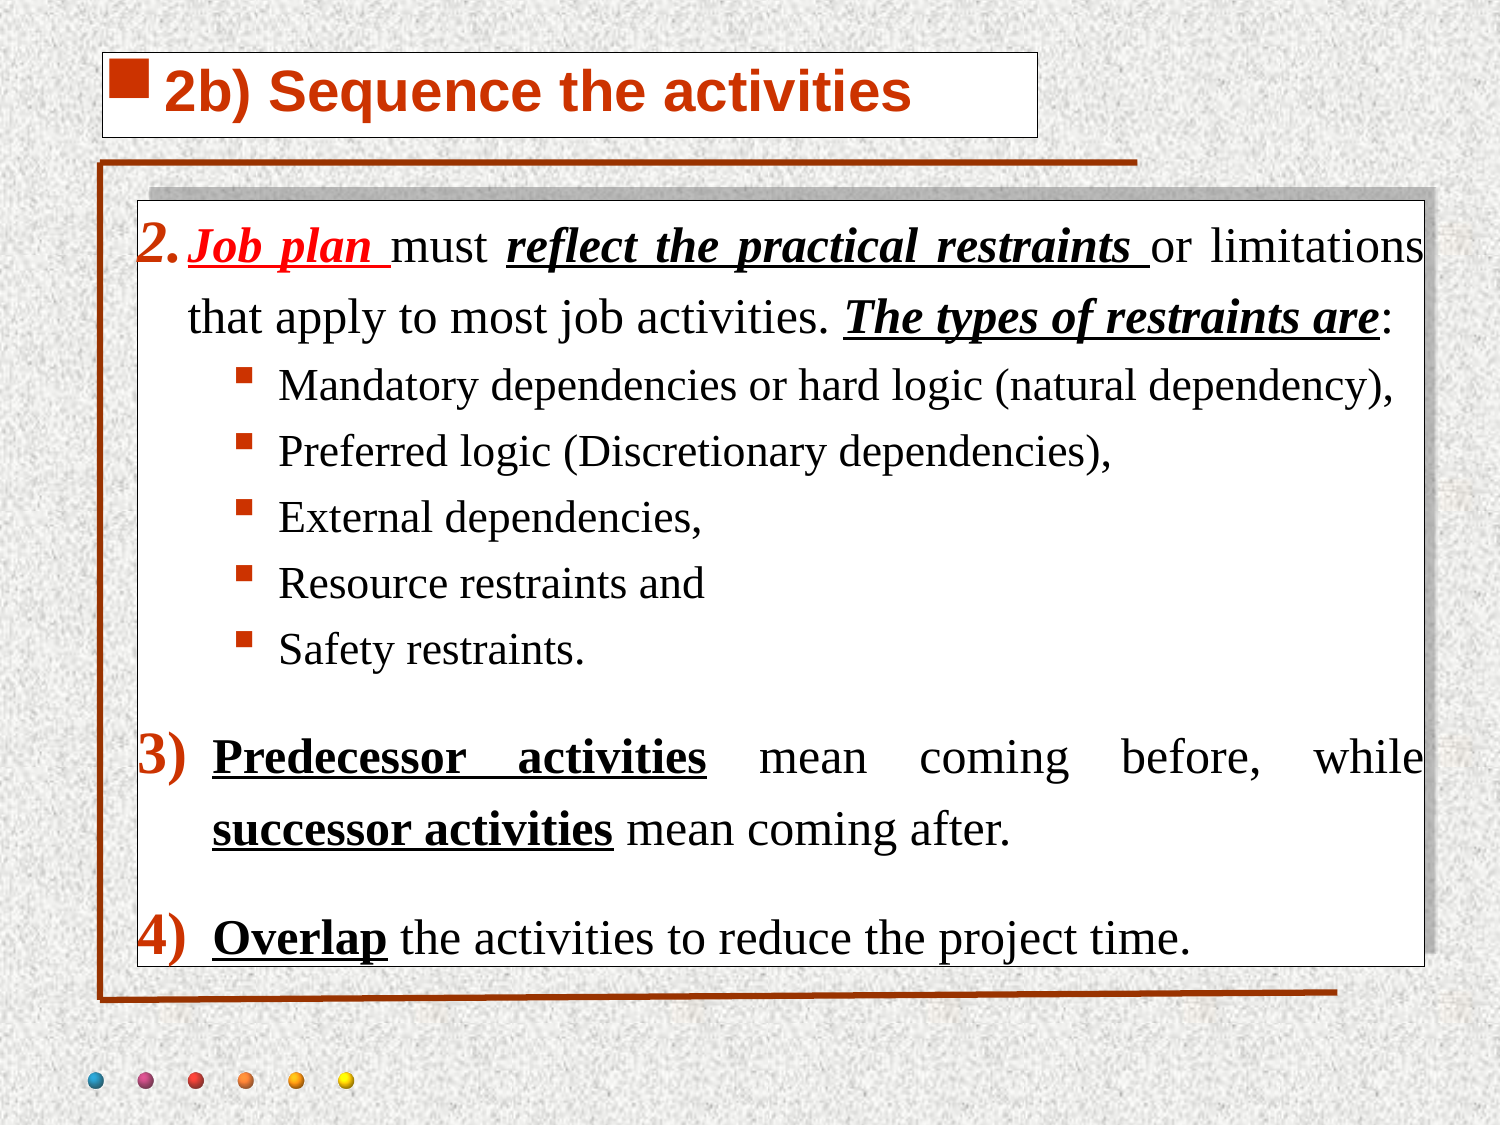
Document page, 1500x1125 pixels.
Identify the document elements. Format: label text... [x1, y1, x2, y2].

list Job plan must reflect the practical restraints or limitations that apply to most job activities. The types of restraints are: Mandatory dependencies or hard logic (natural dependency), Preferred logic (Discretionary dependencies), External dependencies, Resource restraints and Safety restraints. Predecessor activities mean coming before, while successor activities mean coming after. Overlap the activities to reduce the project time. [137, 200, 1425, 967]
title 2b) Sequence the activities [102, 52, 1038, 138]
picture [0, 0, 1500, 1125]
